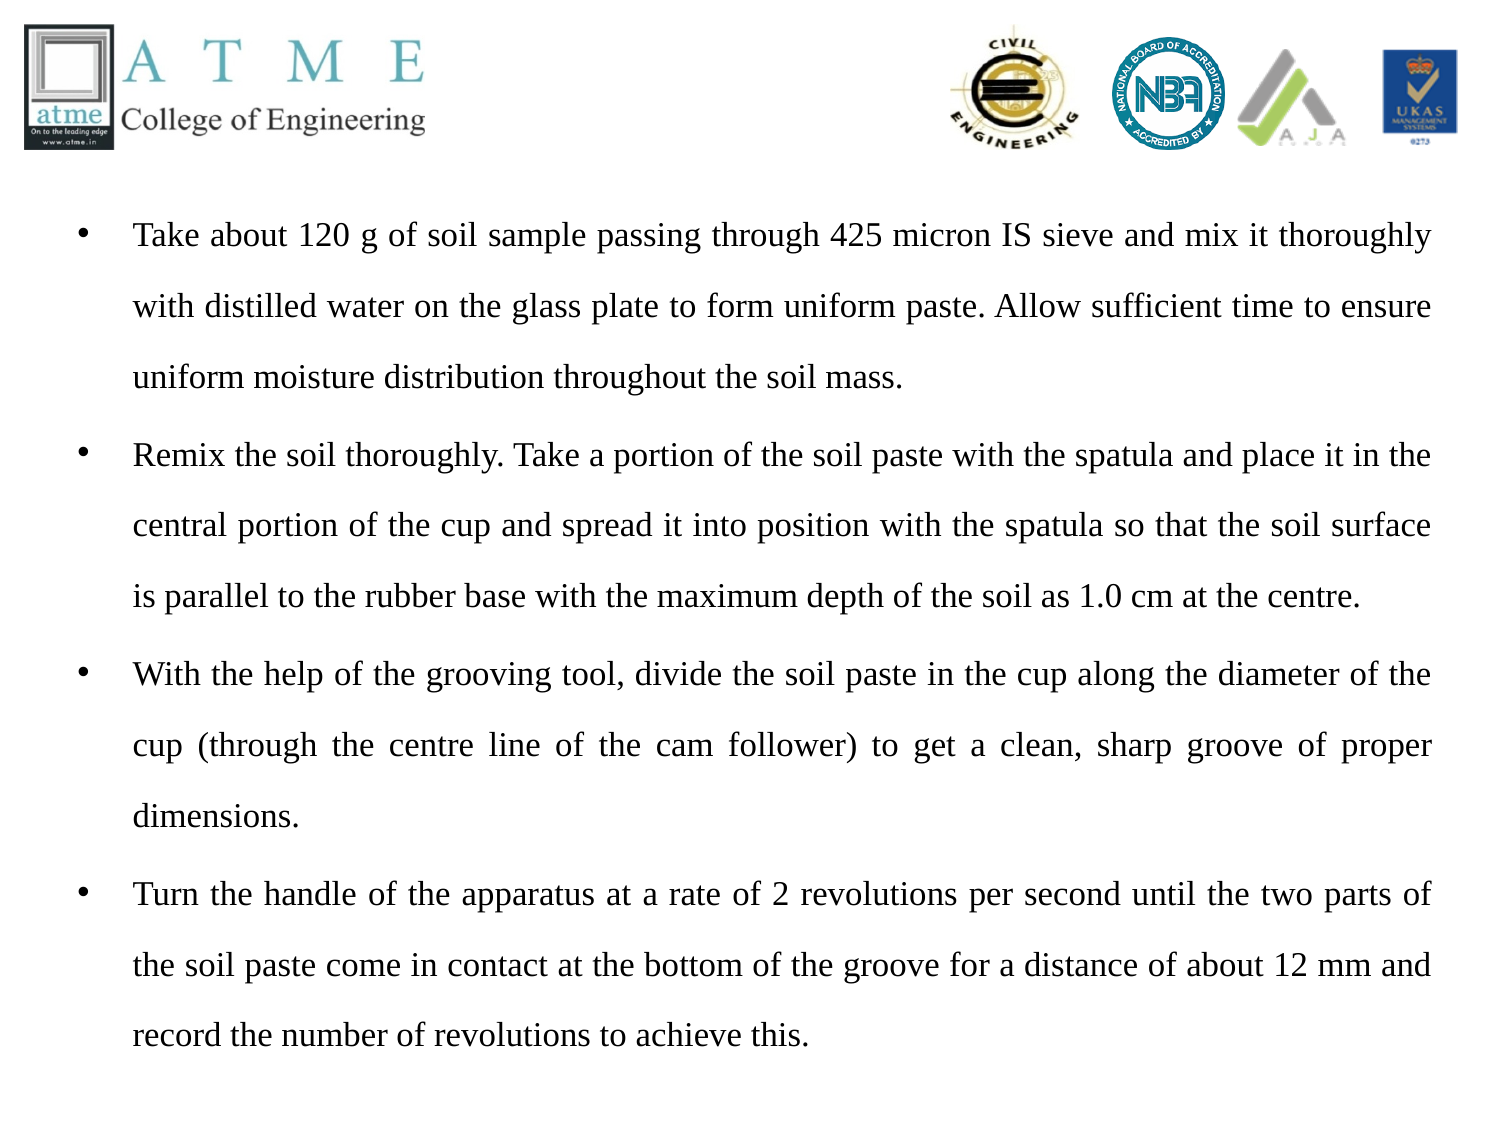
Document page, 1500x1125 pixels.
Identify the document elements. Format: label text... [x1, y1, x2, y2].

picture [950, 24, 1080, 150]
picture [1179, 37, 1225, 79]
picture [1209, 103, 1218, 120]
picture [1237, 49, 1458, 146]
picture [1184, 109, 1225, 150]
picture [1112, 37, 1213, 150]
list Take about 120 g of soil sample passing through 425 micron IS sieve and mix it thoroughly with distilled water on the glass plate to form uniform paste. Allow sufficient time to ensure uniform moisture distribution throughout the soil mass. Remix the soil thoroughly. Take a portion of the soil paste with the spatula and place it in the central portion of the cup and spread it into position with the spatula so that the soil surface is parallel to the rubber base with the maximum depth of the soil as 1.0 cm at the centre. With the help of the grooving tool, divide the soil paste in the cup along the diameter of the cup (through the centre line of the cam follower) to get a clean, sharp groove of proper dimensions. Turn the handle of the apparatus at a rate of 2 revolutions per second until the two parts of the soil paste come in contact at the bottom of the groove for a distance of about 12 mm and record the number of revolutions to achieve this. [62, 174, 1450, 1088]
picture [24, 24, 425, 150]
